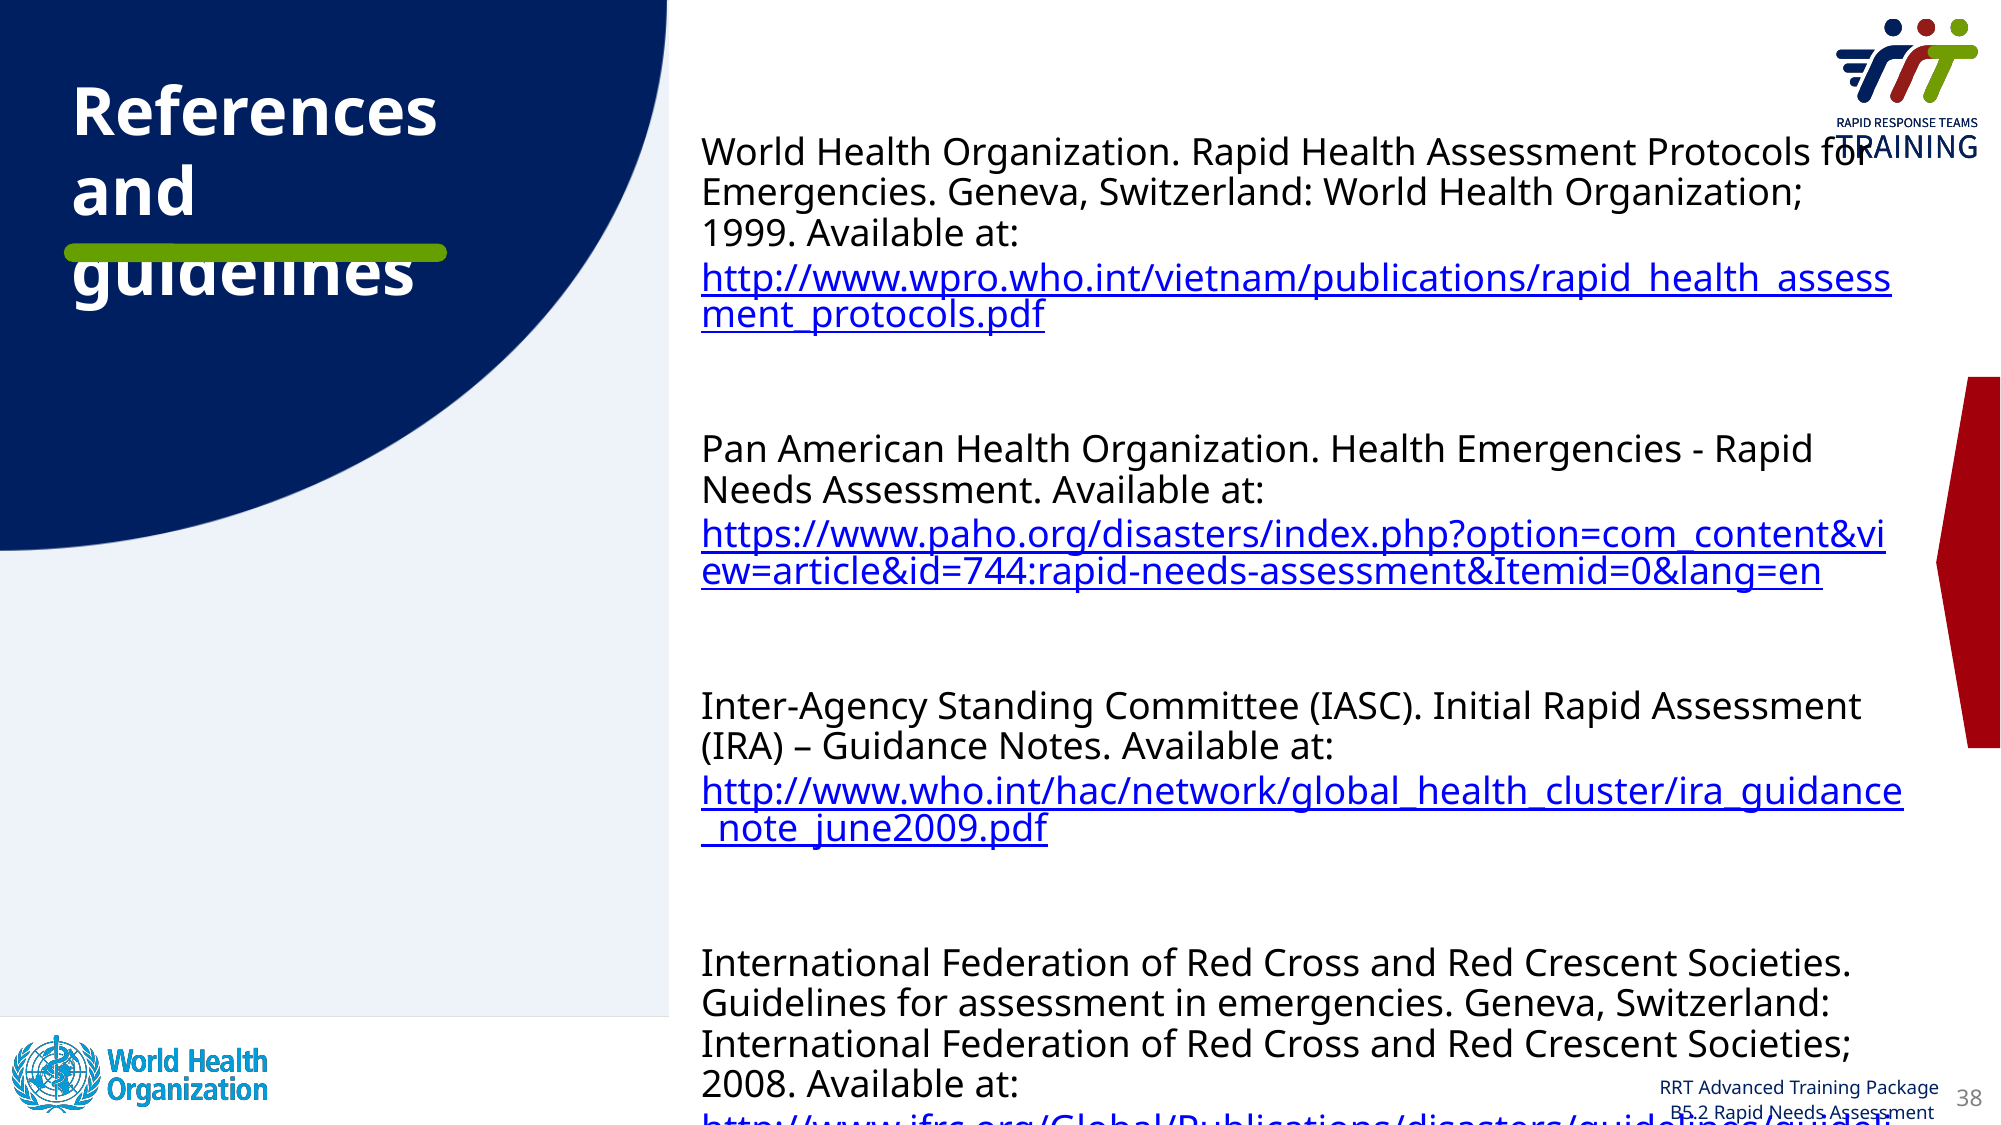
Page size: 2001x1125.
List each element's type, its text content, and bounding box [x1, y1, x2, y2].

picture [0, 0, 669, 1018]
picture [36, 1088, 78, 1105]
picture [46, 1056, 54, 1062]
picture [40, 1062, 47, 1070]
picture [24, 1054, 36, 1087]
list World Health Organization. Rapid Health Assessment Protocols for Emergencies. Geneva, Switzerland: World Health Organization; 1999. Available at: http://www.wpro.who.int/vietnam/publications/rapid_health_assessment_protocols.pdf Pan American Health Organization. Health Emergencies - Rapid Needs Assessment. Available at: https://www.paho.org/disasters/index.php?option=com_content&view=article&id=744:rapid-needs-assessment&Itemid=0&lang=en Inter-Agency Standing Committee (IASC). Initial Rapid Assessment (IRA) – Guidance Notes. Available at: http://www.who.int/hac/network/global_health_cluster/ira_guidance_note_june2009.pdf International Federation of Red Cross and Red Crescent Societies. Guidelines for assessment in emergencies. Geneva, Switzerland: International Federation of Red Cross and Red Crescent Societies; 2008. Available at: http://www.ifrc.org/Global/Publications/disasters/guidelines/guidelines-emergency.pdf [700, 132, 1908, 993]
picture [30, 1083, 37, 1091]
picture [59, 1035, 267, 1113]
picture [34, 1054, 43, 1078]
picture [1835, 19, 1978, 167]
picture [22, 1062, 26, 1077]
picture [50, 1108, 62, 1113]
picture [71, 1053, 90, 1091]
picture [12, 1035, 54, 1068]
picture [12, 1083, 48, 1113]
